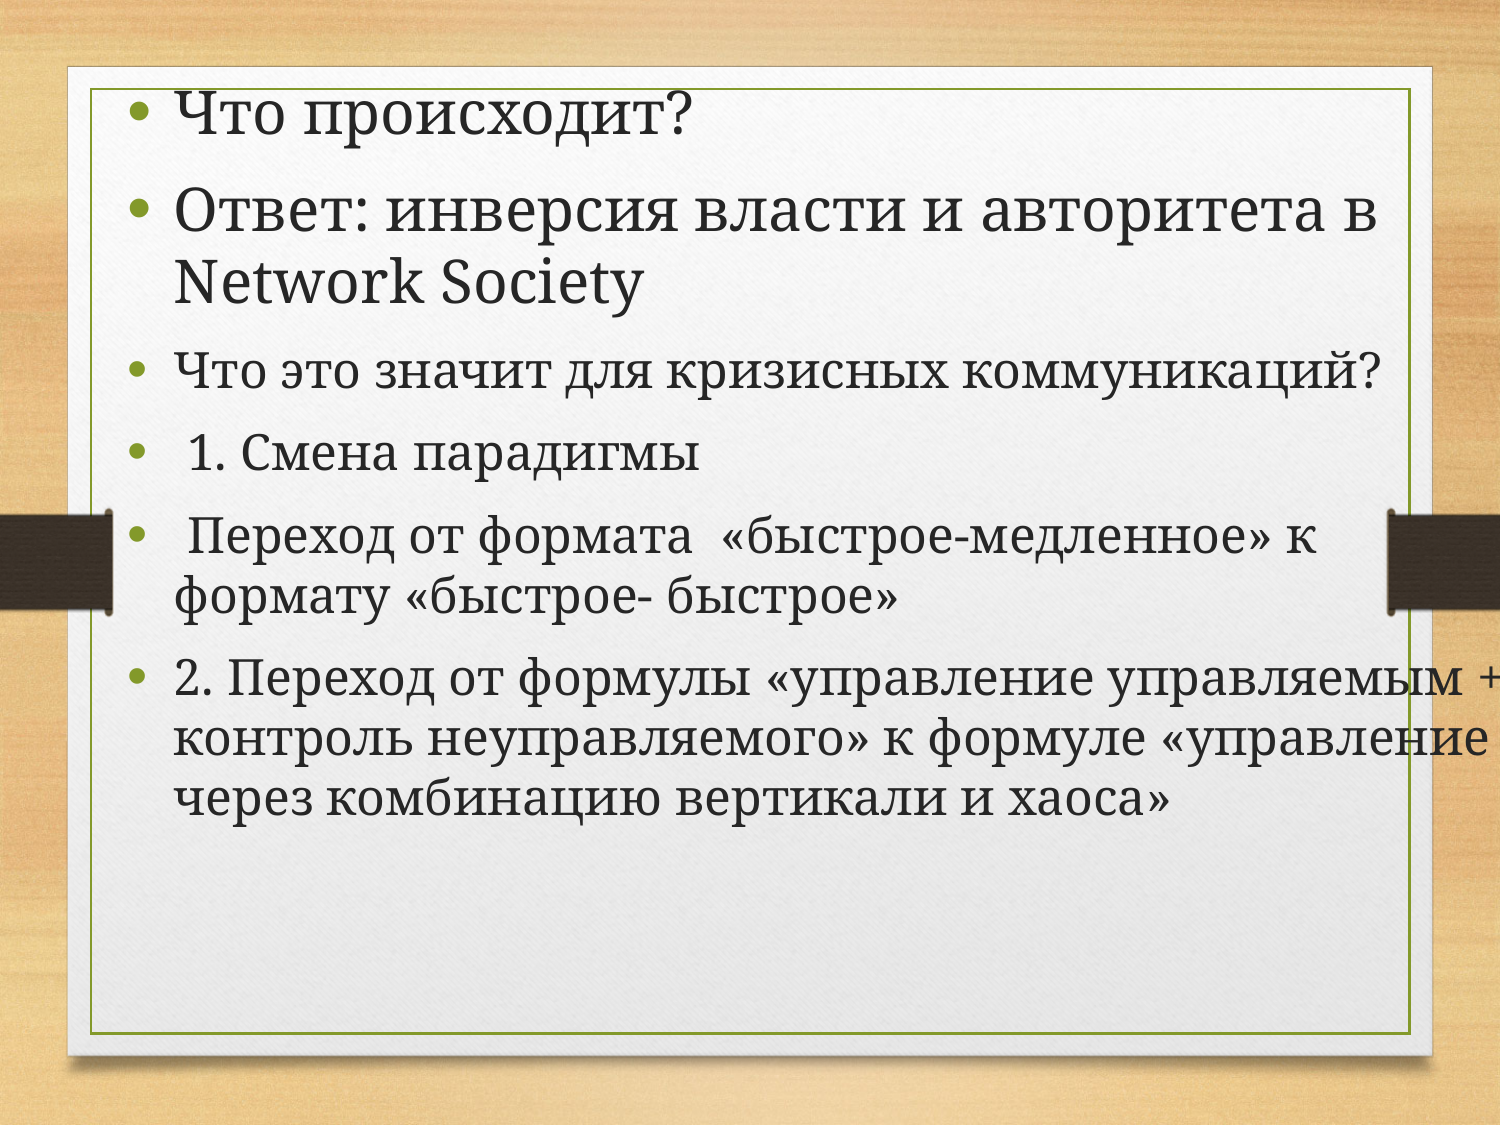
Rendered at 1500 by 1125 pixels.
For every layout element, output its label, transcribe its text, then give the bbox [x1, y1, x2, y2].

picture [0, 0, 1500, 1125]
list Что происходит? Ответ: инверсия власти и авторитета в Network Society Что это значит для кризисных коммуникаций? 1. Смена парадигмы Переход от формата «быстрое-медленное» к формату «быстрое- быстрое» 2. Переход от формулы «управление управляемым + контроль неуправляемого» к формуле «управление через комбинацию вертикали и хаоса» [112, 66, 1500, 1094]
